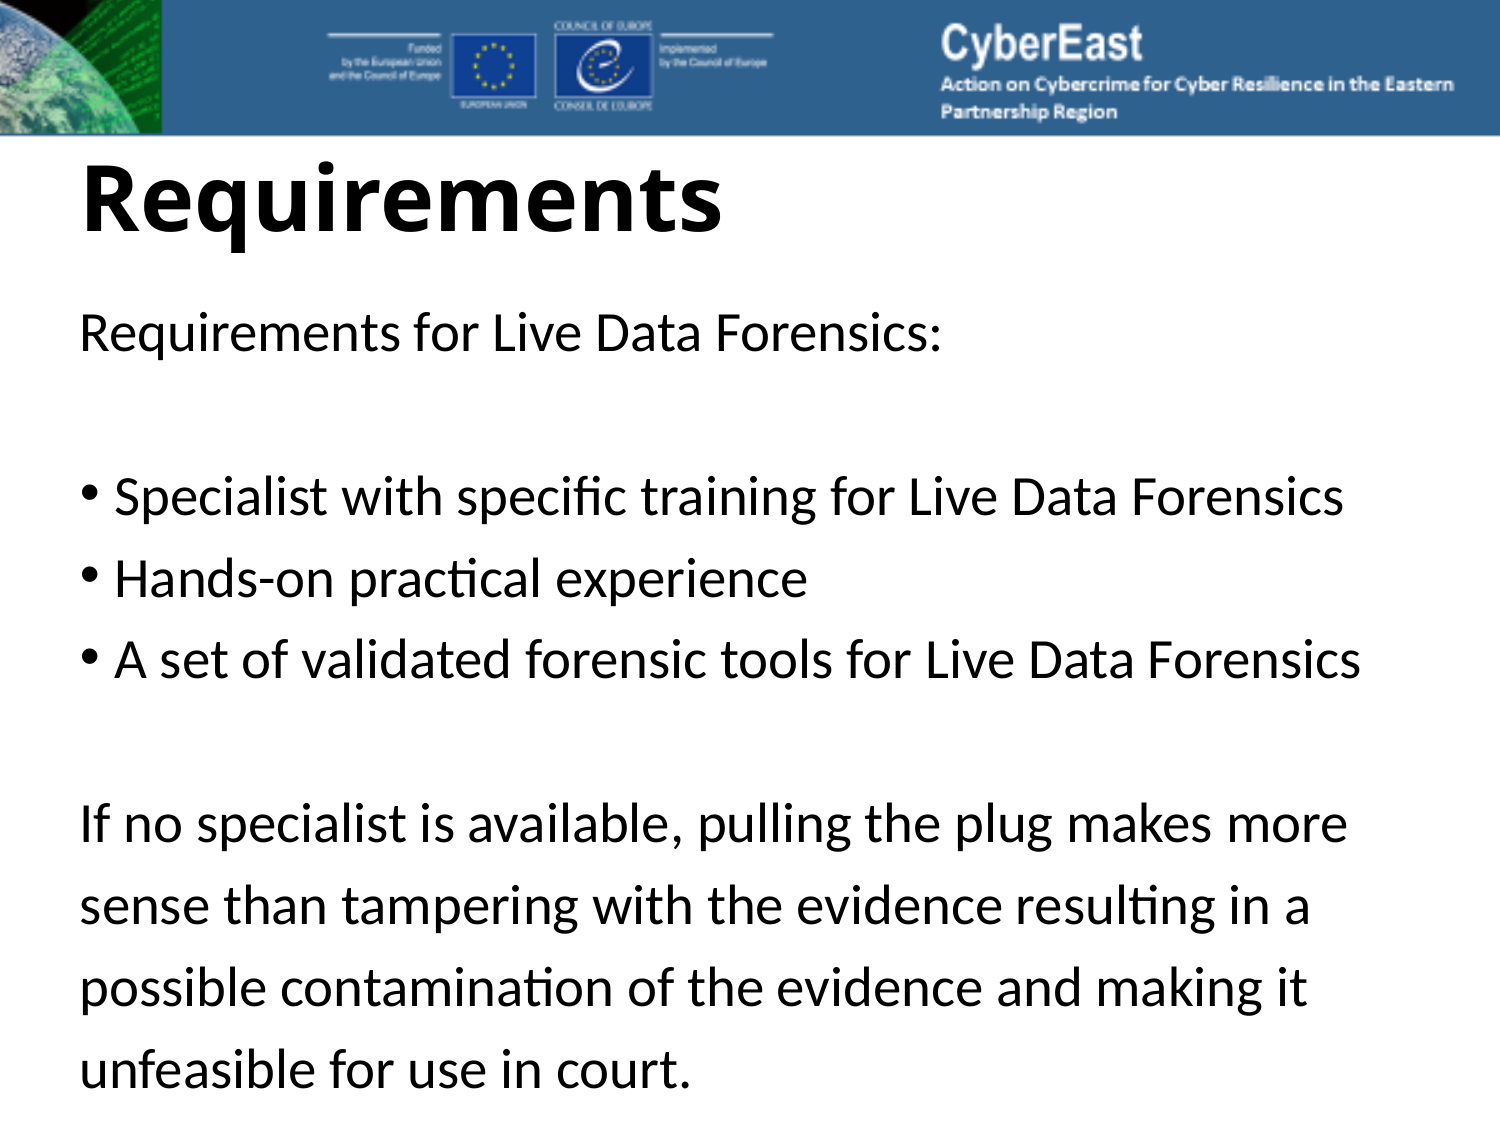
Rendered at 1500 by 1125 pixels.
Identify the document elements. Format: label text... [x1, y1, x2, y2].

title Requirements [64, 130, 1415, 273]
list Requirements for Live Data Forensics: Specialist with specific training for Live Data Forensics Hands-on practical experience A set of validated forensic tools for Live Data Forensics If no specialist is available, pulling the plug makes more sense than tampering with the evidence resulting in a possible contamination of the evidence and making it unfeasible for use in court. [64, 273, 1483, 1109]
picture [0, 0, 1500, 1125]
